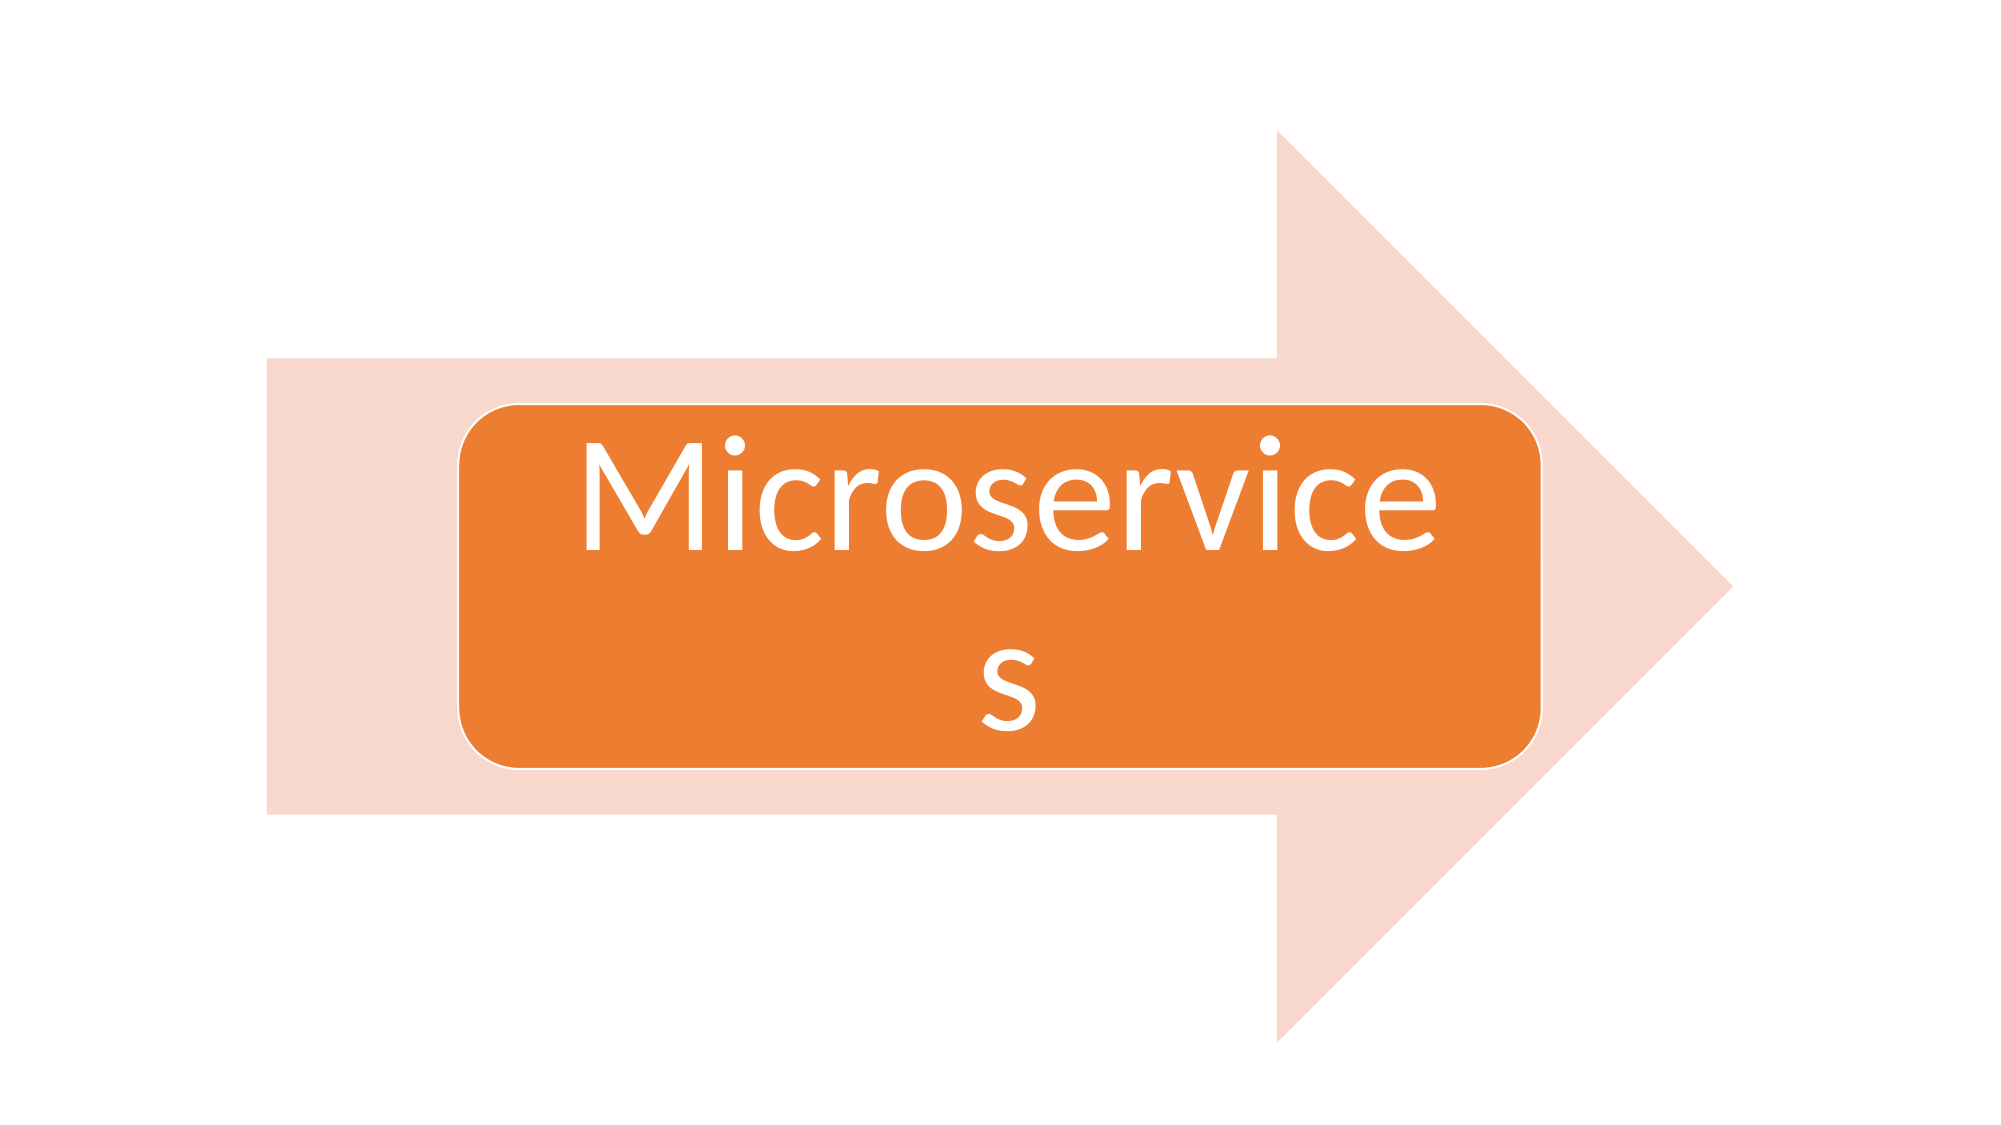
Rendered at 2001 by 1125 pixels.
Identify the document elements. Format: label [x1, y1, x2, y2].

text_box [137, 130, 1863, 1043]
